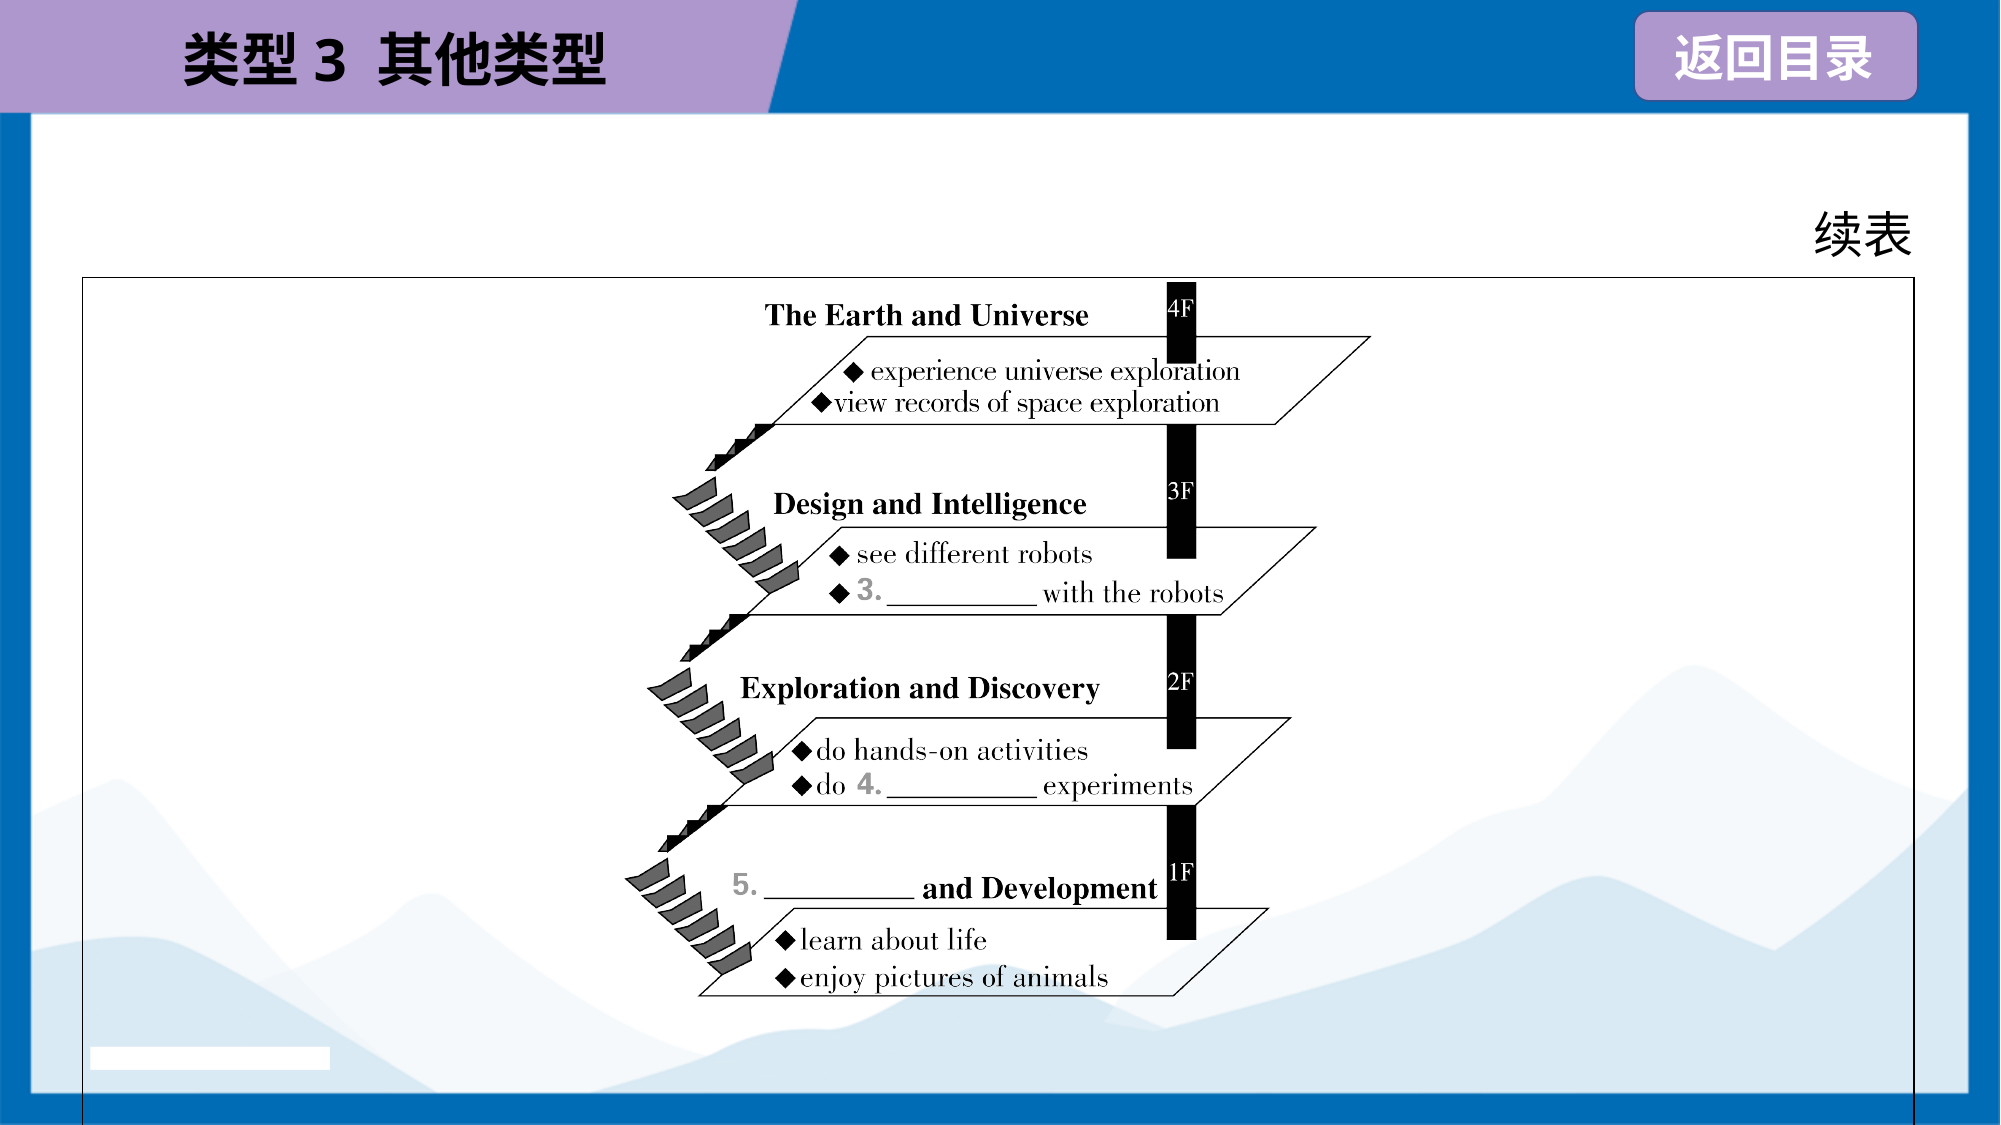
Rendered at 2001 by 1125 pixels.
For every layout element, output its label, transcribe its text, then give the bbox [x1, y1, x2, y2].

picture [0, 0, 2000, 1125]
table_header __________________________________________________________________________________ [83, 278, 1913, 1125]
text_box 续表 [1813, 176, 1914, 264]
picture [624, 282, 1372, 1019]
